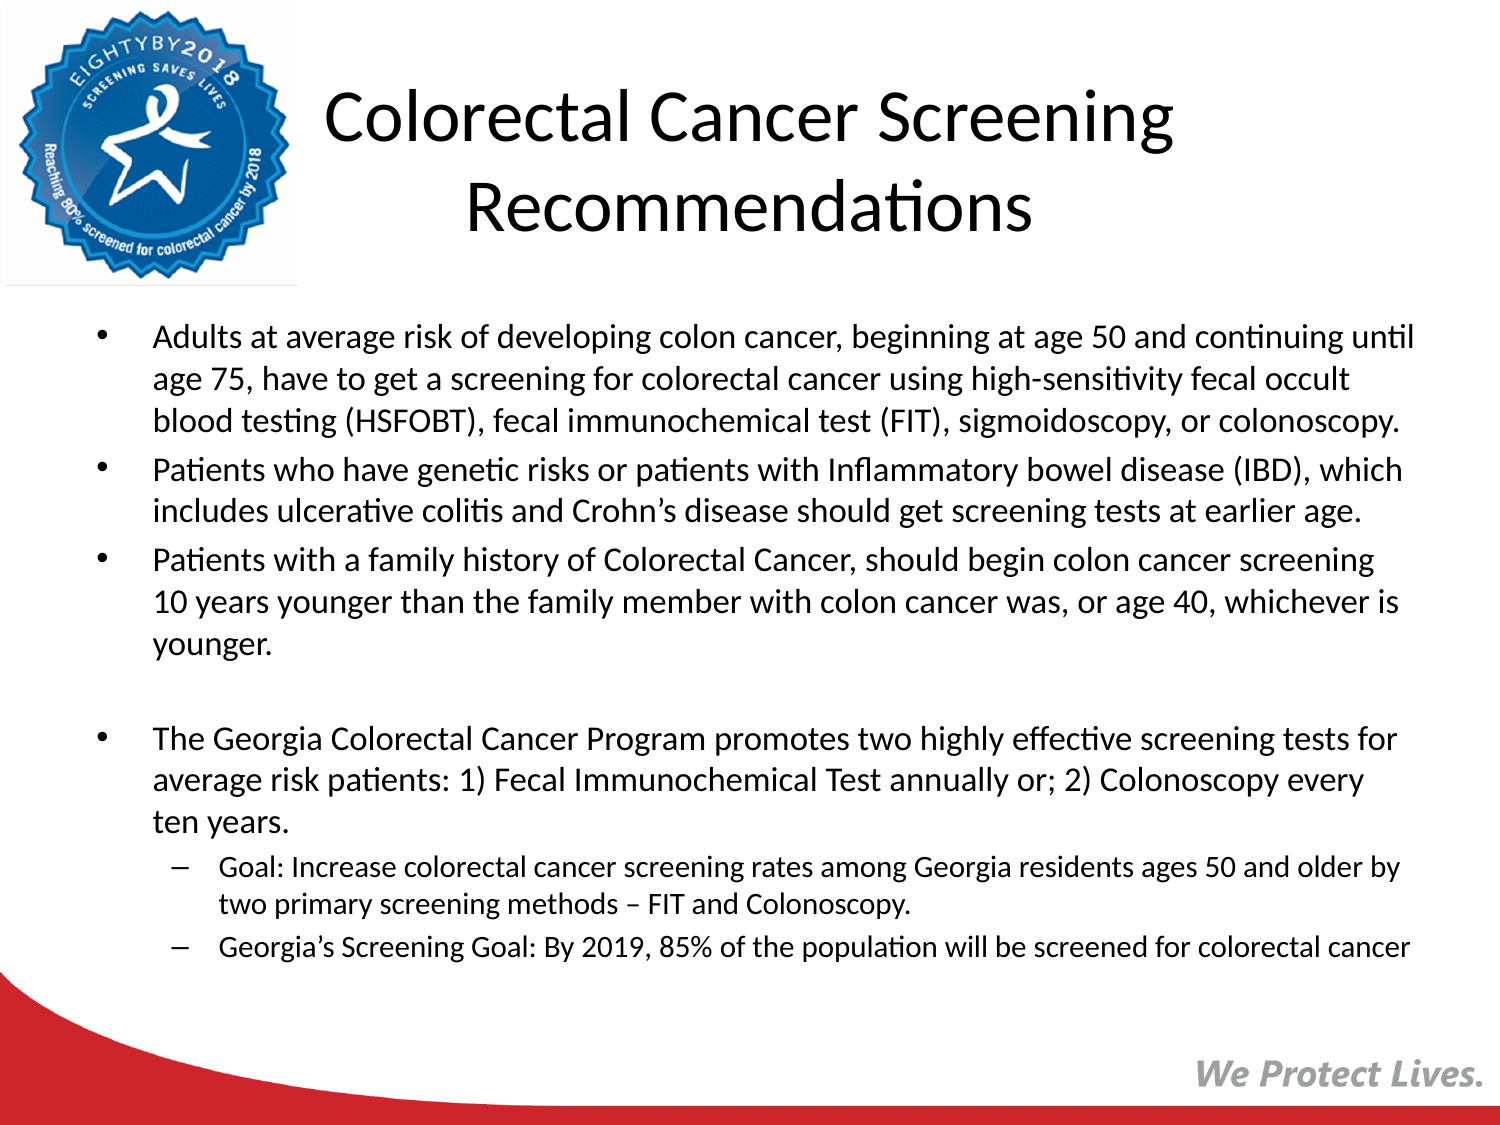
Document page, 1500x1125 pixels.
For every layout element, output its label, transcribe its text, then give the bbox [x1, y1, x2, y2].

title Colorectal Cancer Screening Recommendations [302, 75, 1475, 238]
list Adults at average risk of developing colon cancer, beginning at age 50 and continuing until age 75, have to get a screening for colorectal cancer using high-sensitivity fecal occult blood testing (HSFOBT), fecal immunochemical test (FIT), sigmoidoscopy, or colonoscopy. Patients who have genetic risks or patients with Inflammatory bowel disease (IBD), which includes ulcerative colitis and Crohn’s disease should get screening tests at earlier age. Patients with a family history of Colorectal Cancer, should begin colon cancer screening 10 years younger than the family member with colon cancer was, or age 40, whichever is younger. The Georgia Colorectal Cancer Program promotes two highly effective screening tests for average risk patients: 1) Fecal Immunochemical Test annually or; 2) Colonoscopy every ten years. Goal: Increase colorectal cancer screening rates among Georgia residents ages 50 and older by two primary screening methods – FIT and Colonoscopy. Georgia’s Screening Goal: By 2019, 85% of the population will be screened for colorectal cancer [81, 306, 1432, 1049]
picture [0, 0, 1500, 1125]
